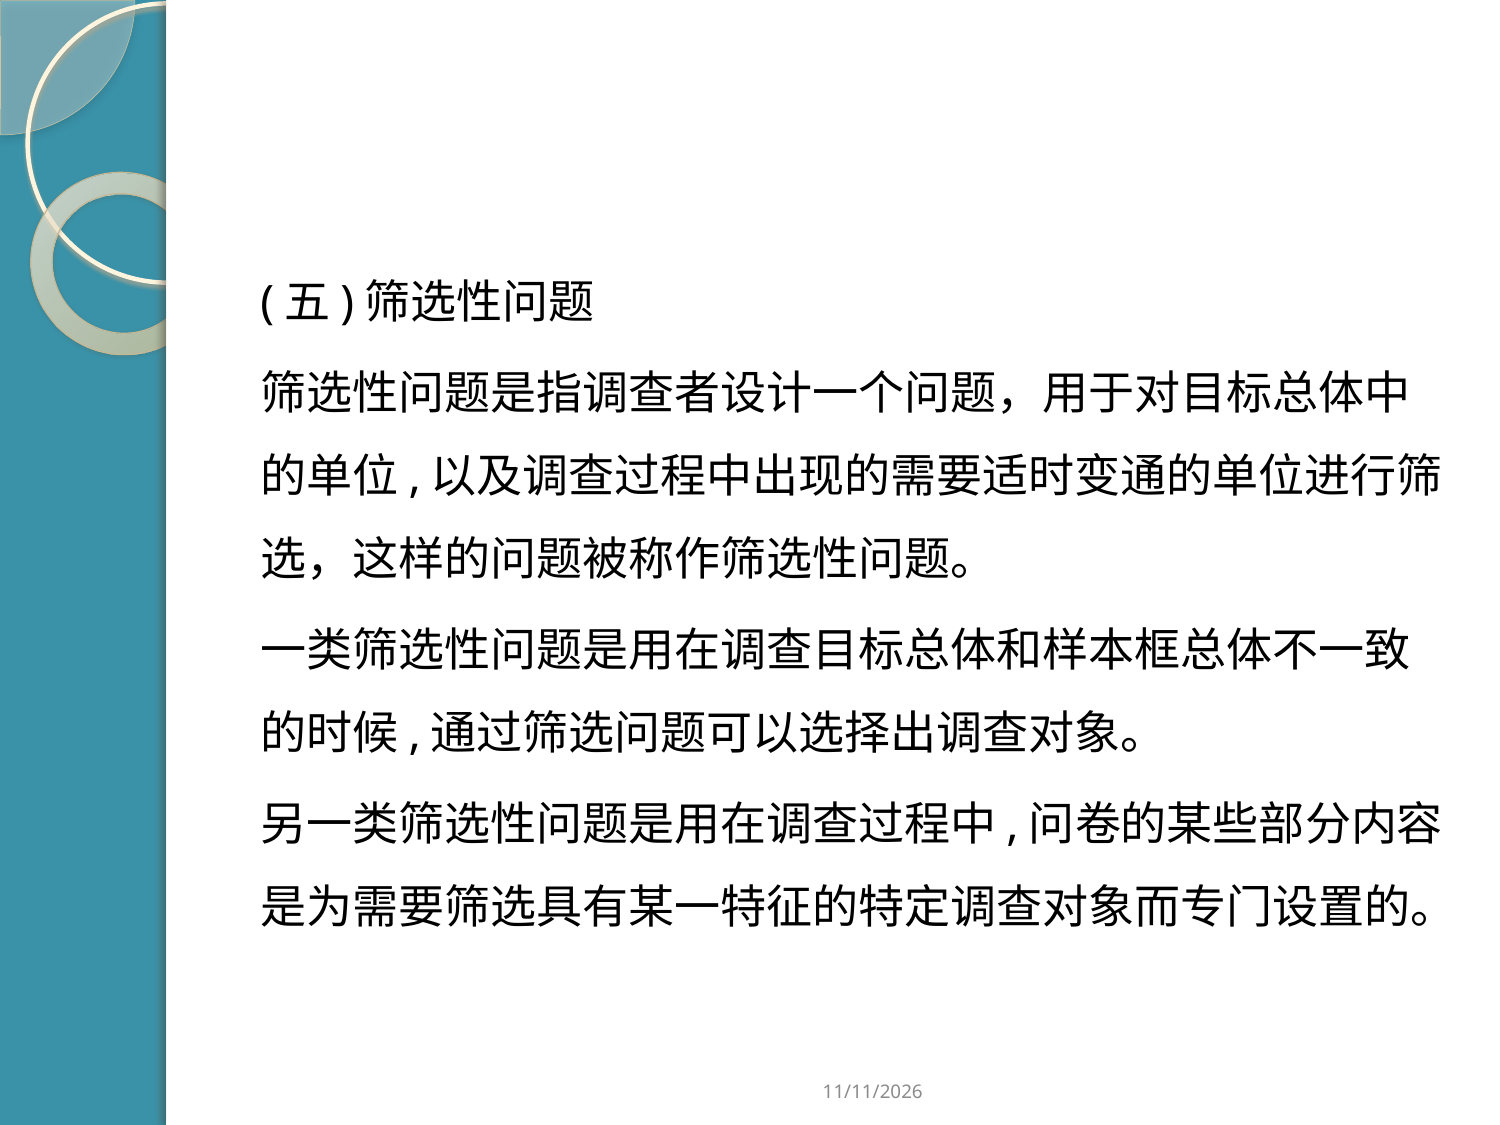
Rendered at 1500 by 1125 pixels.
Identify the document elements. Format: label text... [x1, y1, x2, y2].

list (五)筛选性问题 筛选性问题是指调查者设计一个问题，用于对目标总体中的单位,以及调查过程中出现的需要适时变通的单位进行筛选，这样的问题被称作筛选性问题。 一类筛选性问题是用在调查目标总体和样本框总体不一致的时候,通过筛选问题可以选择出调查对象。 另一类筛选性问题是用在调查过程中,问卷的某些部分内容是为需要筛选具有某一特征的特定调查对象而专门设置的。 [235, 237, 1466, 1025]
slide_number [587, 1034, 938, 1113]
